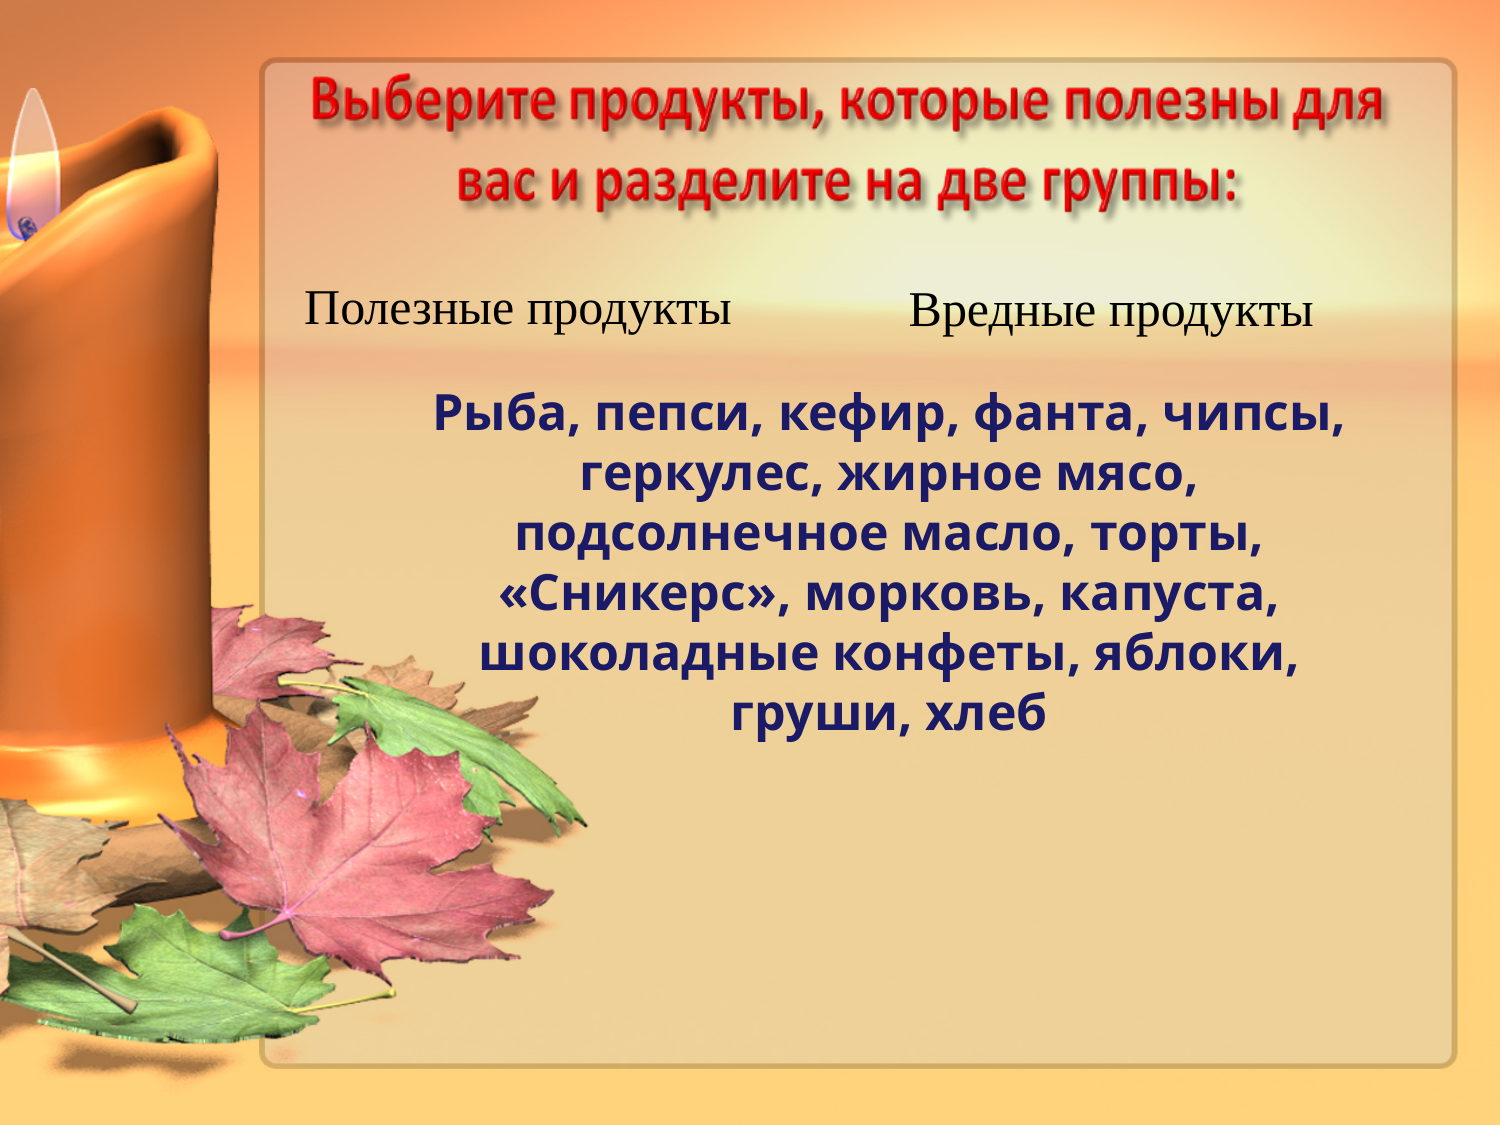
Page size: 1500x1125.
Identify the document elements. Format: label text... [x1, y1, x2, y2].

text_box Полезные продукты [289, 267, 788, 342]
text_box Вредные продукты [894, 269, 1329, 344]
text_box Рыба, пепси, кефир, фанта, чипсы, геркулес, жирное мясо, подсолнечное масло, торты, «Сникерс», морковь, капуста, шоколадные конфеты, яблоки, груши, хлеб [374, 373, 1404, 748]
picture [0, 0, 1500, 1125]
